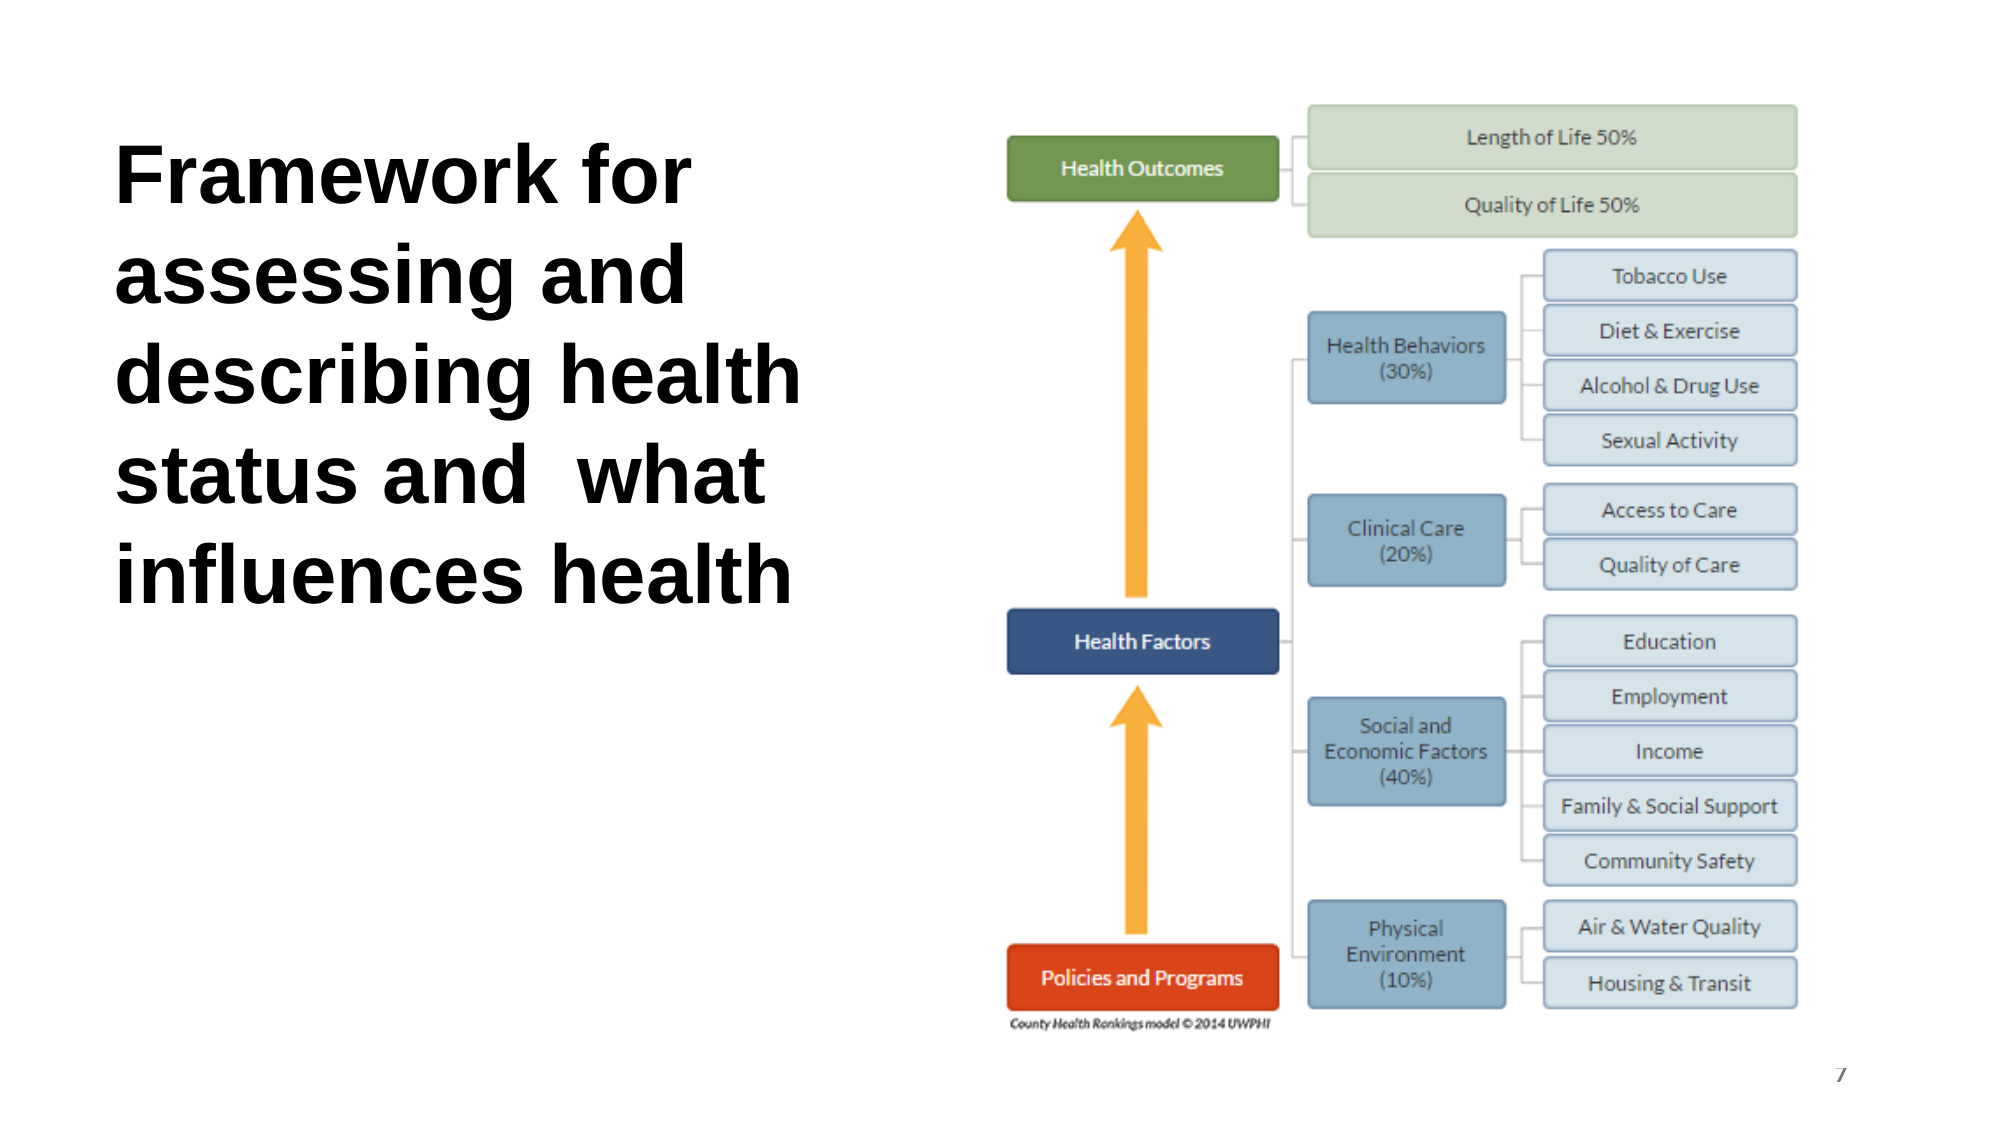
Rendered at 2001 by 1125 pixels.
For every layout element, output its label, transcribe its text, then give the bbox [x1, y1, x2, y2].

slide_number 7 [1412, 1068, 1863, 1103]
picture [807, 83, 1923, 1068]
text_box Framework for assessing and describing health status and what influences health [100, 112, 807, 743]
